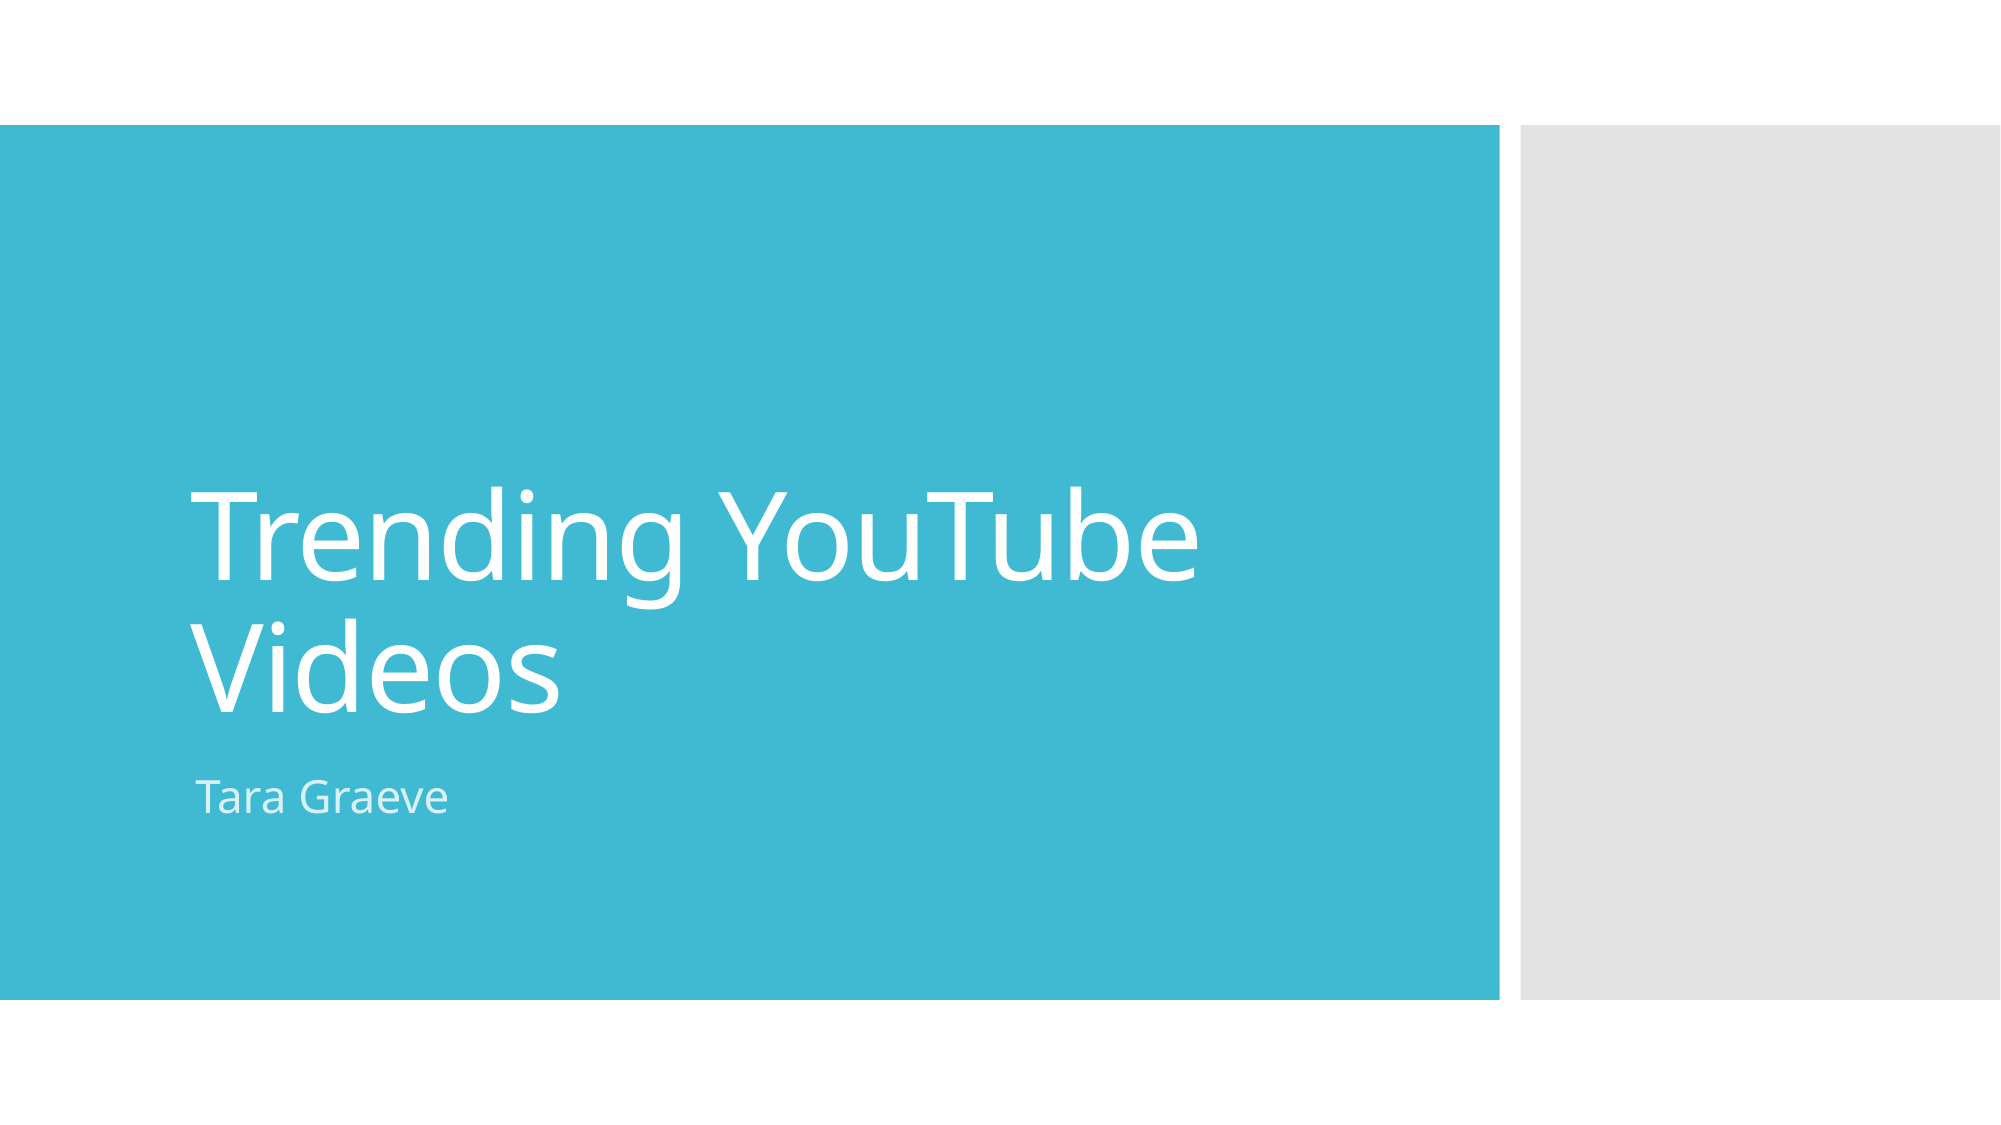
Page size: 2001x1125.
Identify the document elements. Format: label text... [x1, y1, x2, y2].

title Trending YouTube Videos [175, 213, 1376, 747]
subtitle Tara Graeve [180, 766, 1381, 917]
